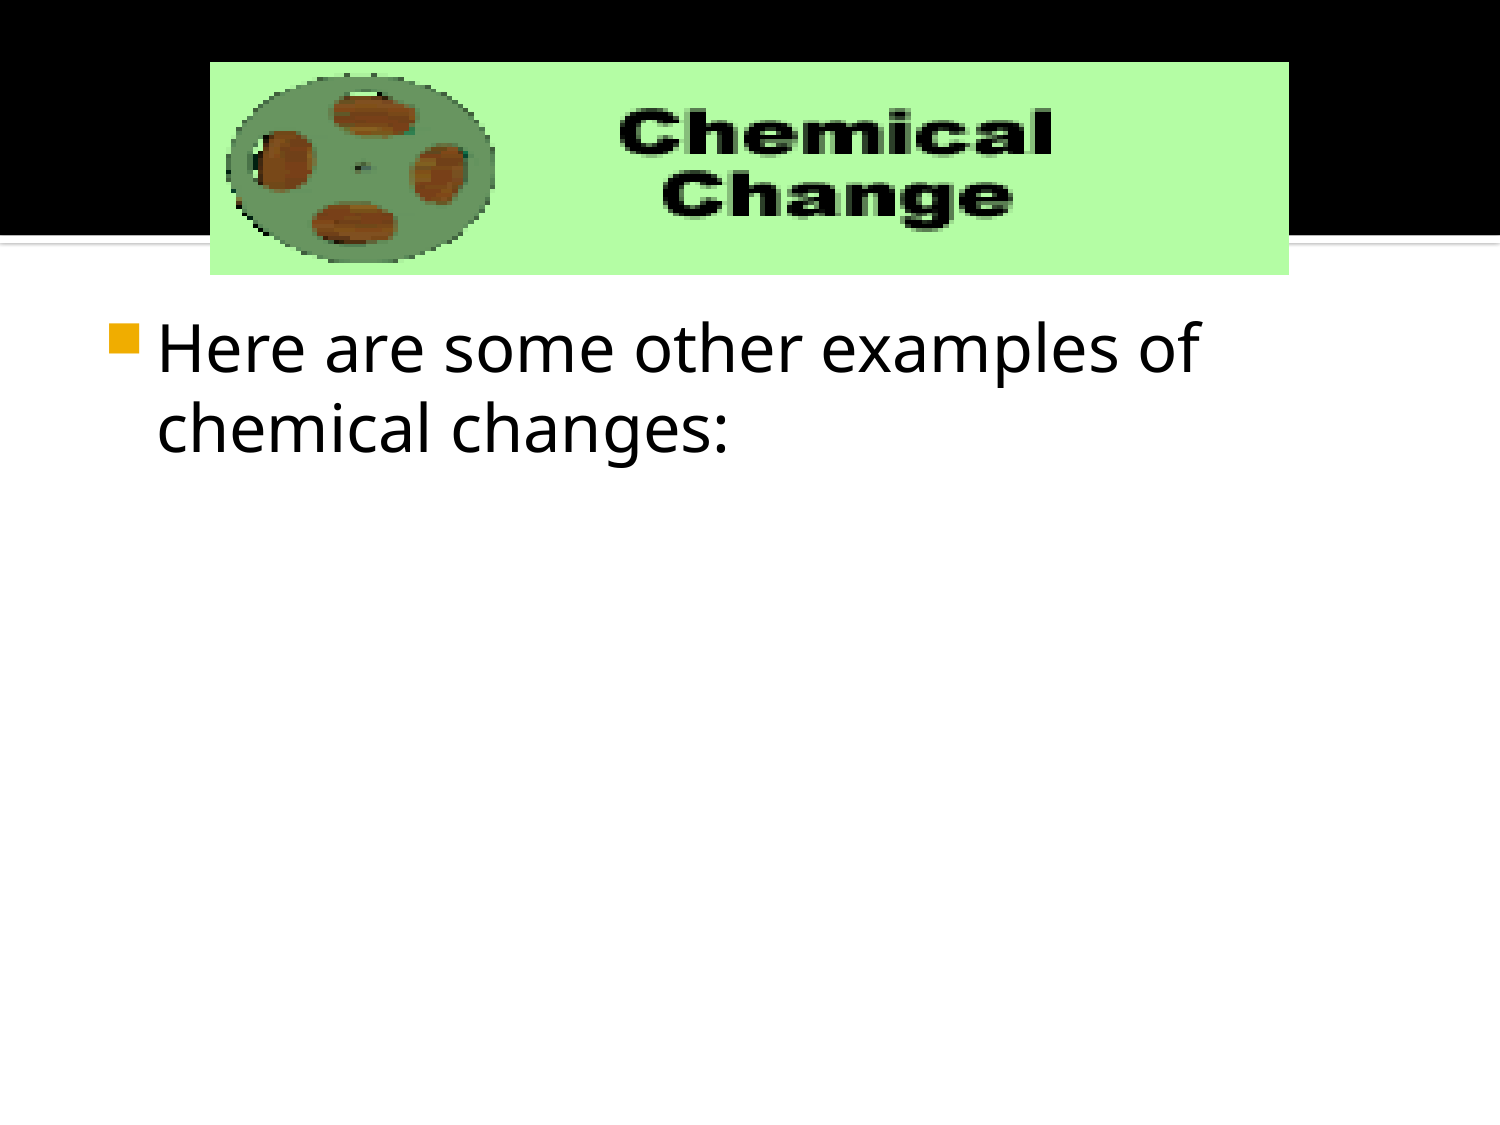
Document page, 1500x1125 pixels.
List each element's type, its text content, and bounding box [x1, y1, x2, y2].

picture [210, 62, 1289, 275]
list Here are some other examples of chemical changes: [75, 291, 1425, 1050]
